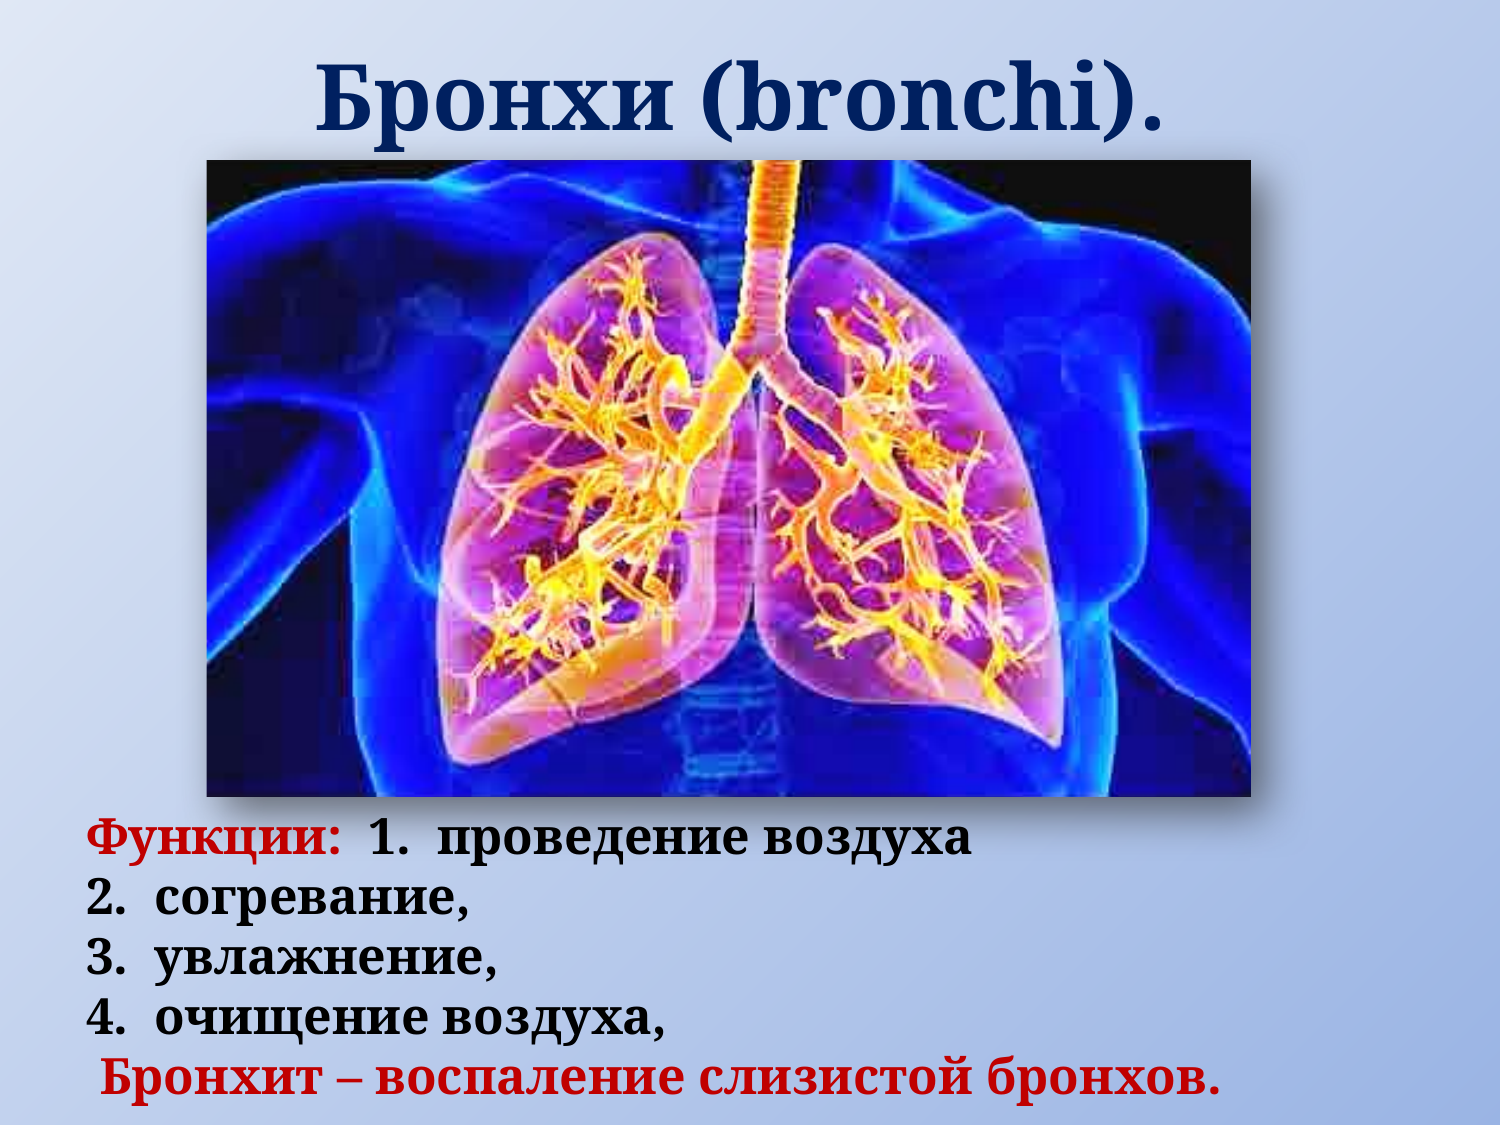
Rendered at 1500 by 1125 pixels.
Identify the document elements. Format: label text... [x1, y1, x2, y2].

picture [206, 160, 1251, 798]
title Бронхи (bronchi). [64, 0, 1415, 188]
text_box Функции: 1. проведение воздуха 2. согревание, 3. увлажнение, 4. очищение воздуха, Бронхит – воспаление слизистой бронхов. [71, 796, 1395, 1112]
